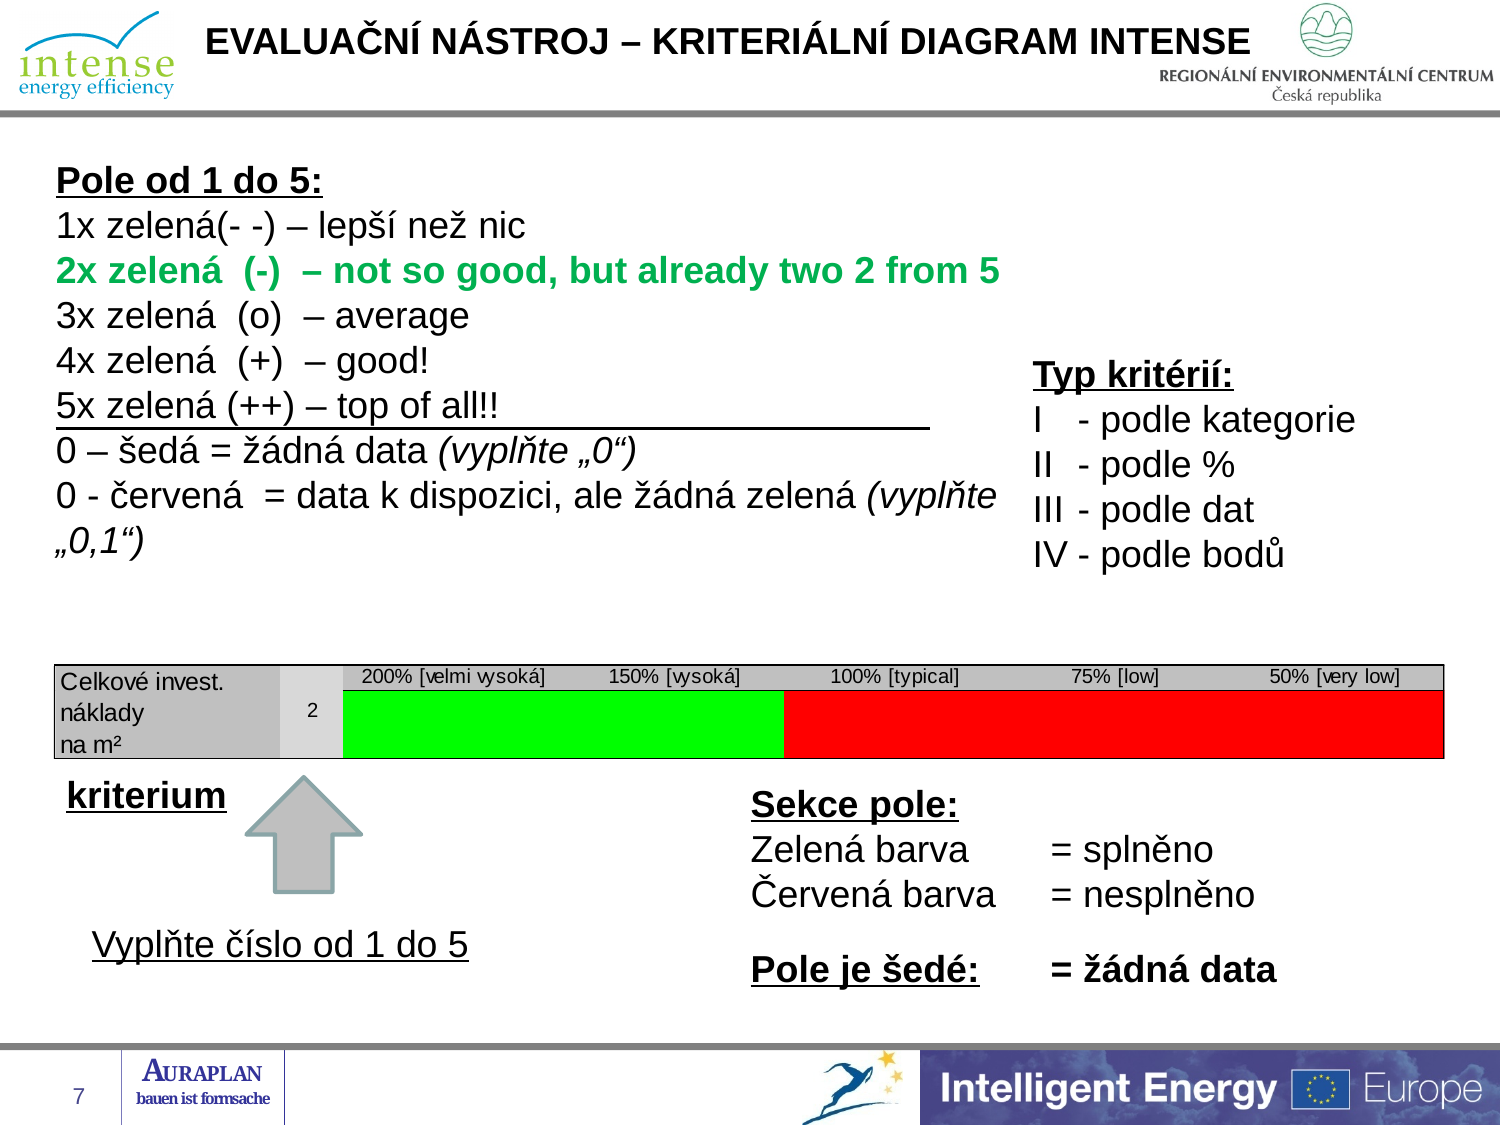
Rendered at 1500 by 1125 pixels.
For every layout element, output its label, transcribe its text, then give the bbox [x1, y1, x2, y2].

text_box kriterium [51, 766, 258, 824]
text_box Sekce pole: Zelená barva = splněno Červená barva = nesplněno Pole je šedé: = žádná data [735, 772, 1312, 998]
text_box 7 [0, 1074, 100, 1111]
picture [802, 1051, 903, 1125]
text_box Pole od 1 do 5: 1x zelená(- -) – lepší než nic 2x zelená (-) – not so good, but already two 2 from 5 3x zelená (o) – average 4x zelená (+) – good! 5x zelená (++) – top of all!! 0 – šedá = žádná data (vyplňte „0“) 0 - červená = data k dispozici, ale žádná zelená (vyplňte „0,1“) [41, 149, 1020, 569]
text_box Vyplňte číslo od 1 do 5 [76, 912, 635, 973]
text_box EVALUAČNÍ NÁSTROJ – KRITERIÁLNÍ DIAGRAM INTENSE [190, 9, 1267, 70]
picture [19, 11, 174, 99]
text_box Typ kritérií: I - podle kategorie II - podle % III - podle dat IV - podle bodů [1017, 342, 1492, 583]
text_box [244, 774, 364, 895]
picture [53, 664, 1447, 761]
picture [920, 1051, 1500, 1125]
picture [1160, 2, 1494, 105]
